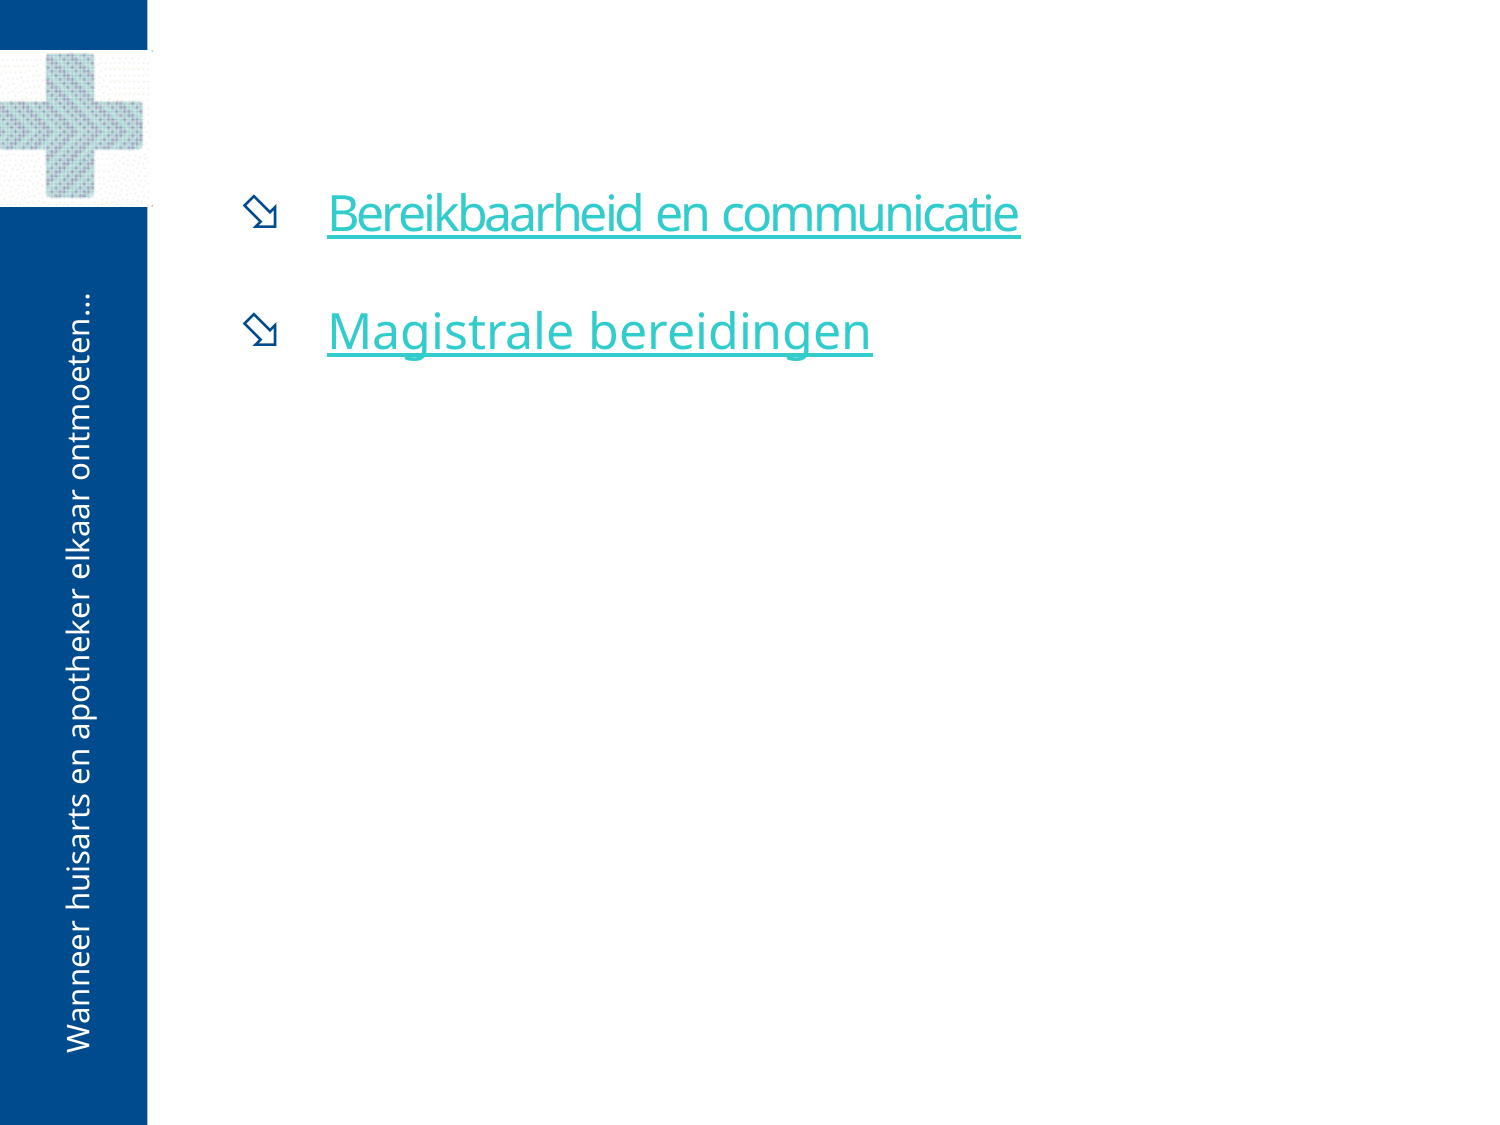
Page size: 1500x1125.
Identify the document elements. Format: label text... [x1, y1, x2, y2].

picture [0, 50, 154, 207]
list Bereikbaarheid en communicatie Magistrale bereidingen [223, 173, 1464, 1038]
